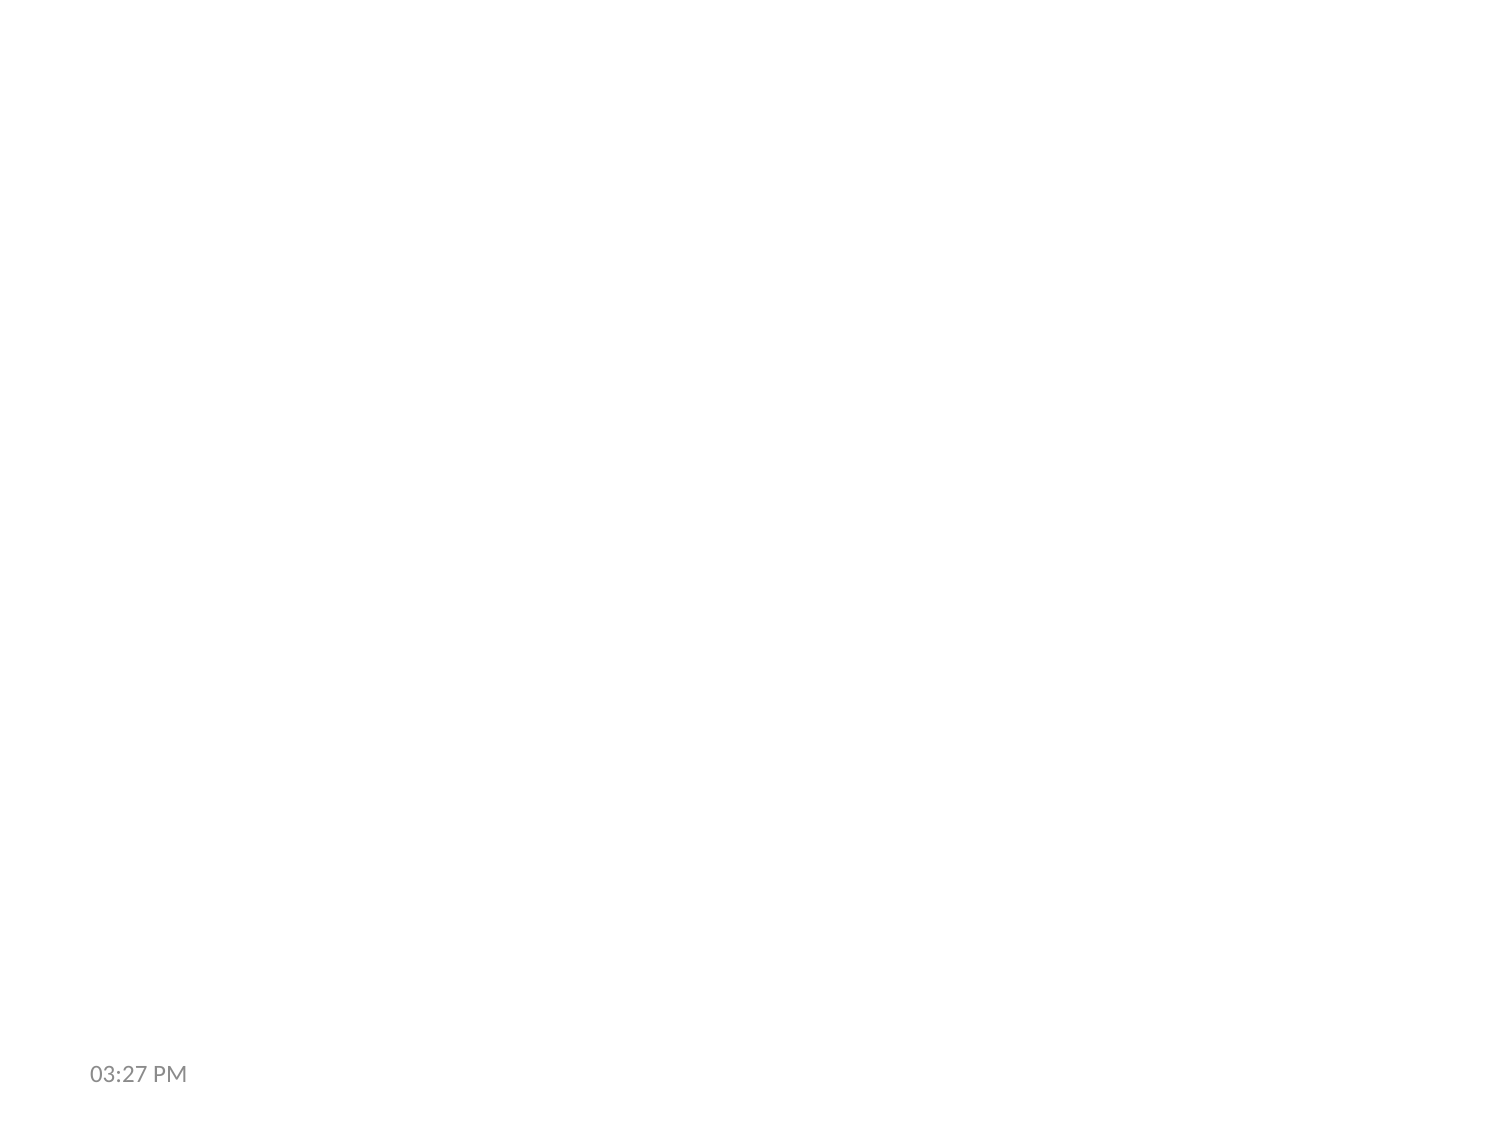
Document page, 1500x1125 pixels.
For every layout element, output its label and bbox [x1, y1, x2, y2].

slide_number [75, 1042, 425, 1103]
